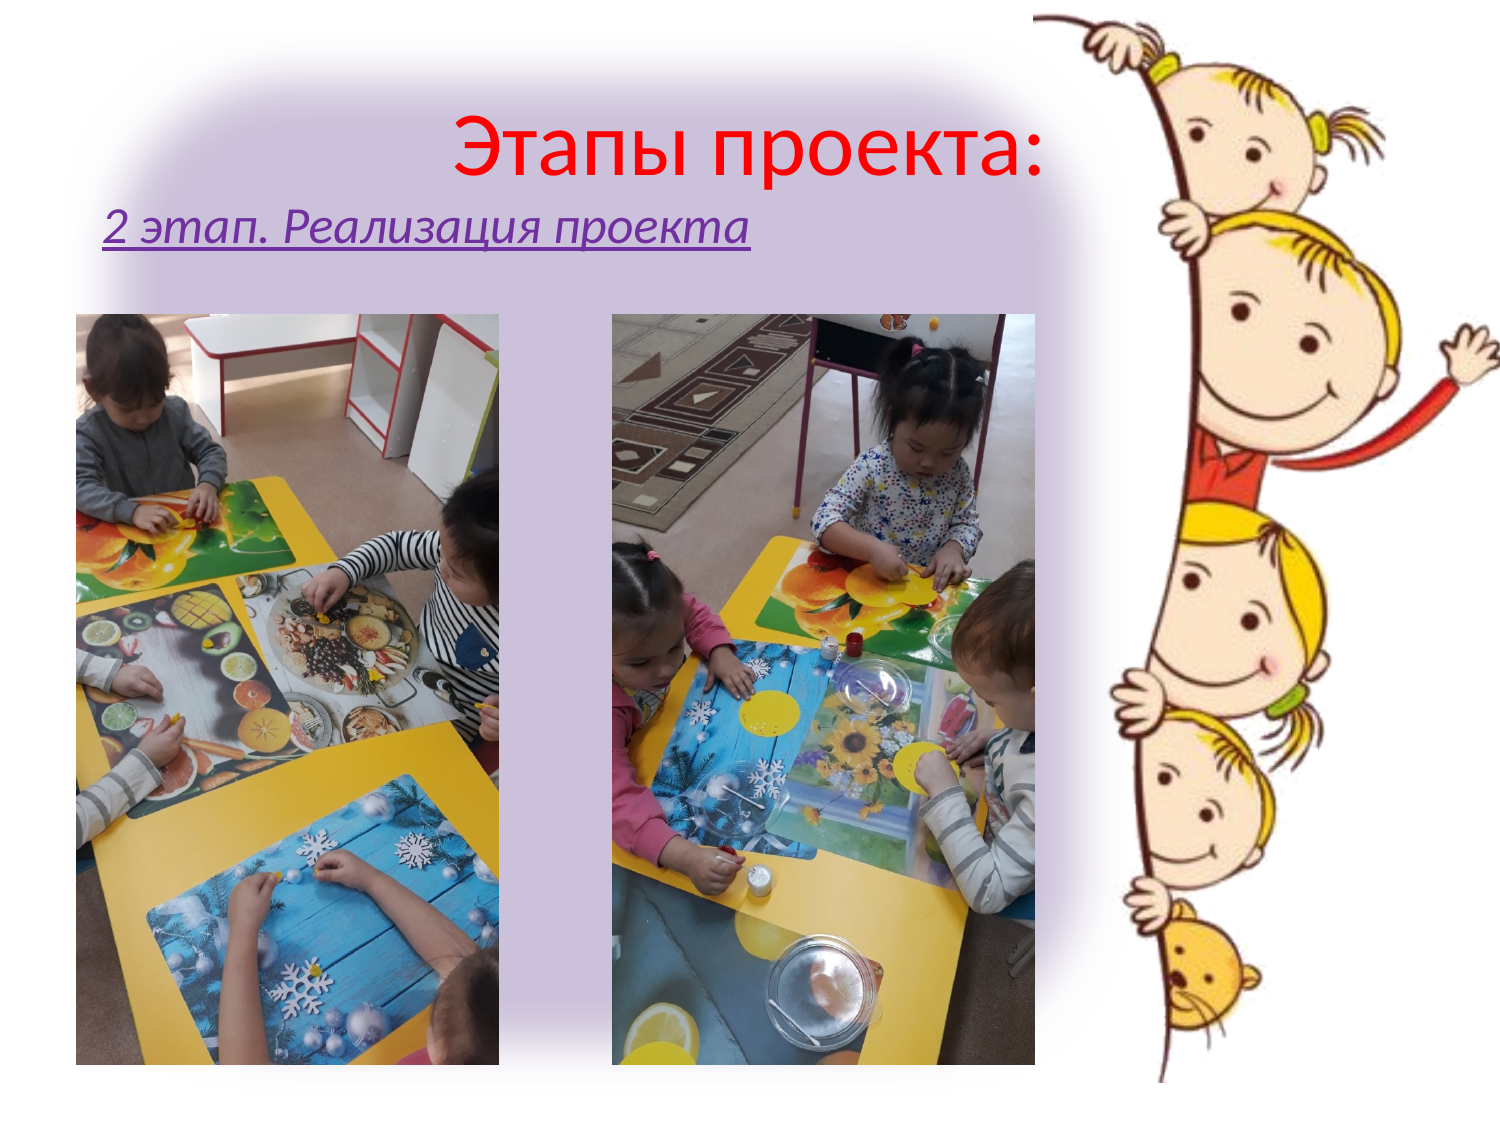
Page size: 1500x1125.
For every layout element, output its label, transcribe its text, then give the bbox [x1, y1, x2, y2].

list 2 этап. Реализация проекта [75, 184, 1317, 1005]
picture [76, 314, 499, 1065]
picture [612, 0, 1500, 1083]
title Этапы проекта: [75, 45, 1425, 233]
